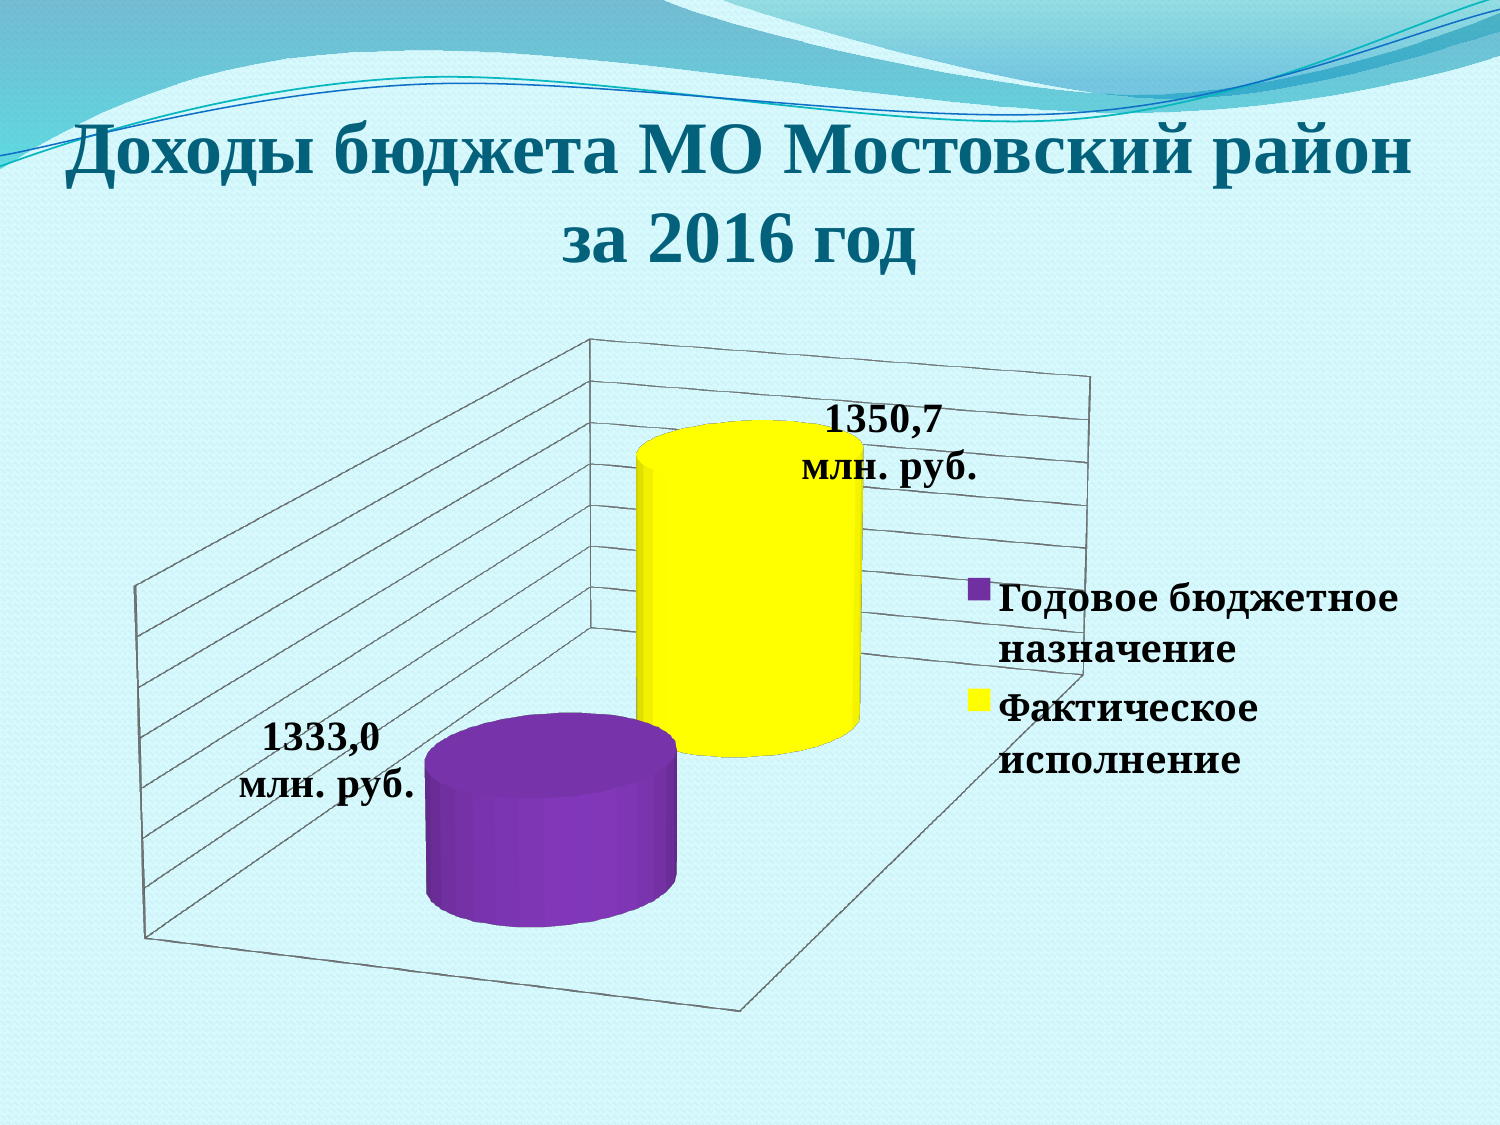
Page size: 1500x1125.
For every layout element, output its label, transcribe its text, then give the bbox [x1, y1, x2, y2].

title Доходы бюджета МО Мостовский район за 2016 год [64, 90, 1415, 278]
chart [74, 317, 1426, 1038]
